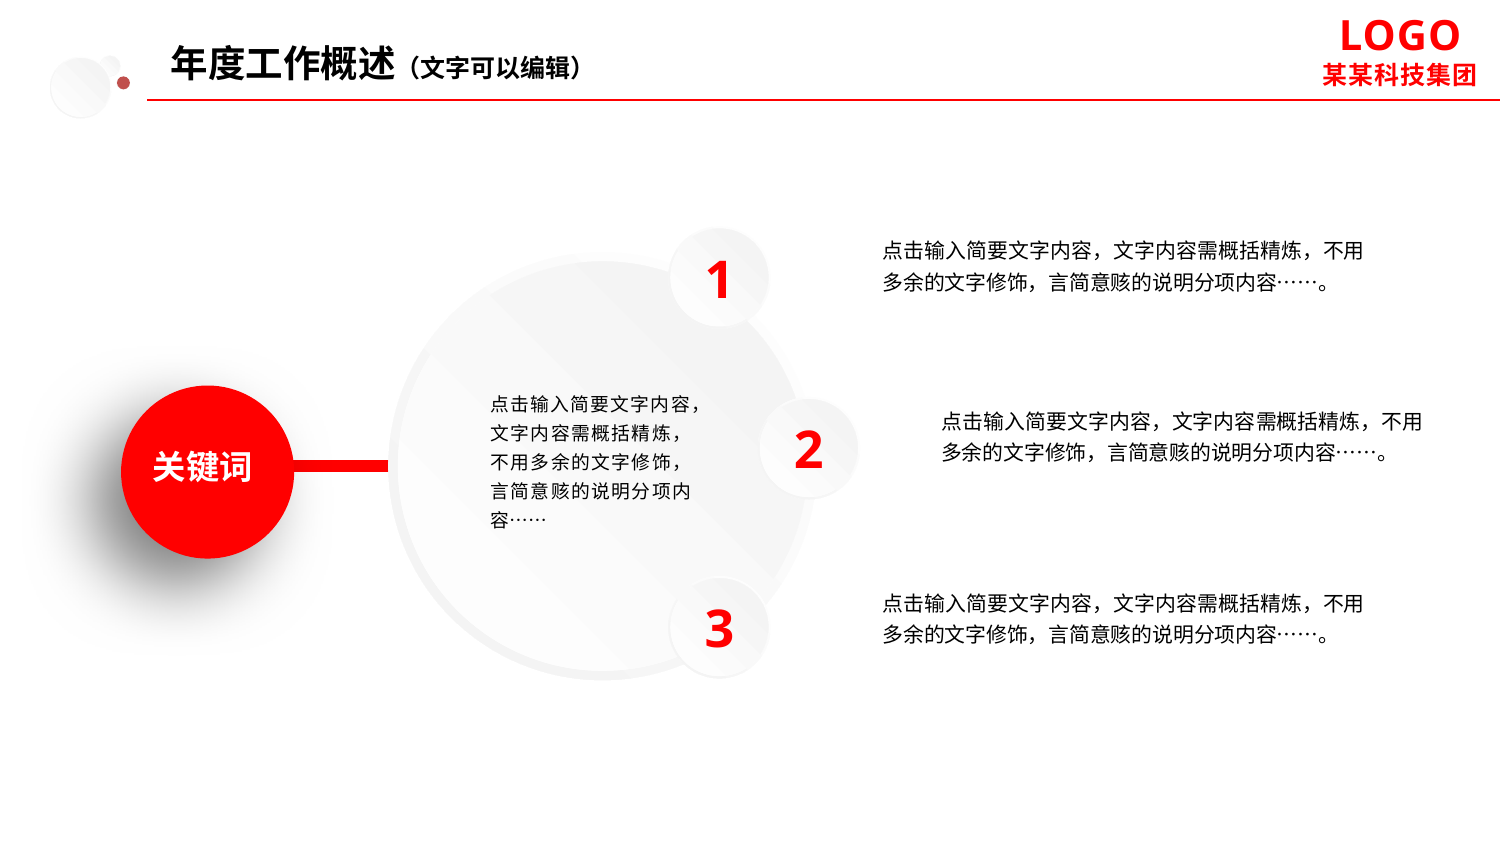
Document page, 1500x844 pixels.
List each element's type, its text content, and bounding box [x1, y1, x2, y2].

text_box 点击输入简要文字内容，文字内容需概括精炼，不用多余的文字修饰，言简意赅的说明分项内容……。 [882, 584, 1365, 647]
text_box 关键词 [152, 445, 253, 486]
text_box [388, 251, 817, 681]
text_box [668, 226, 771, 329]
text_box 点击输入简要文字内容，文字内容需概括精炼，不用多余的文字修饰，言简意赅的说明分项内容……。 [882, 231, 1365, 295]
text_box 年度工作概述（文字可以编辑） [159, 34, 736, 91]
text_box [118, 383, 297, 561]
text_box 点击输入简要文字内容，文字内容需概括精炼，不用多余的文字修饰，言简意赅的说明分项内容……。 [941, 402, 1424, 466]
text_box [668, 575, 771, 679]
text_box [757, 396, 861, 500]
